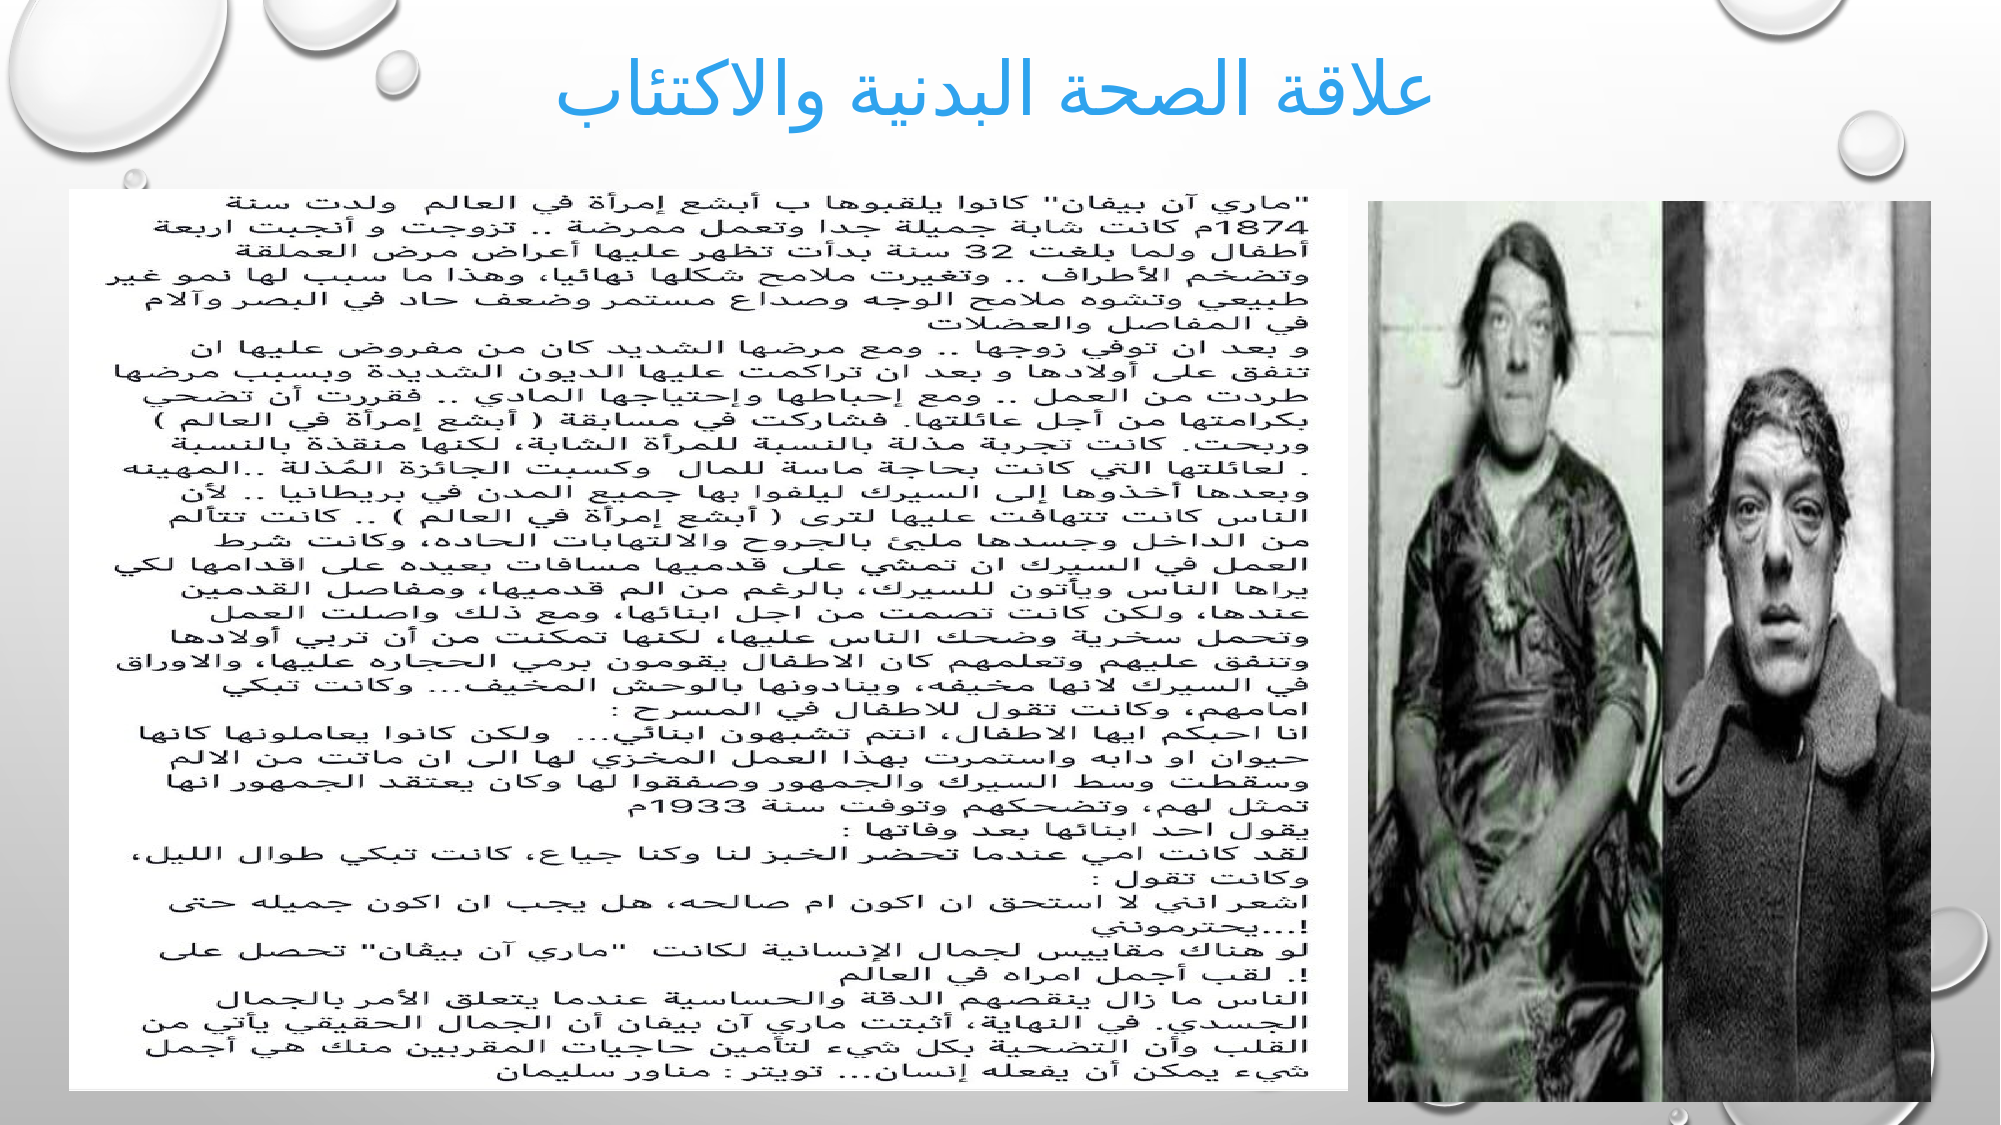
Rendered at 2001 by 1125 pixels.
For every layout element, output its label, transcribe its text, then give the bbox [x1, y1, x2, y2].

picture [0, 0, 2000, 1125]
title علاقة الصحة البدنية والاكتئاب [146, 24, 1847, 158]
